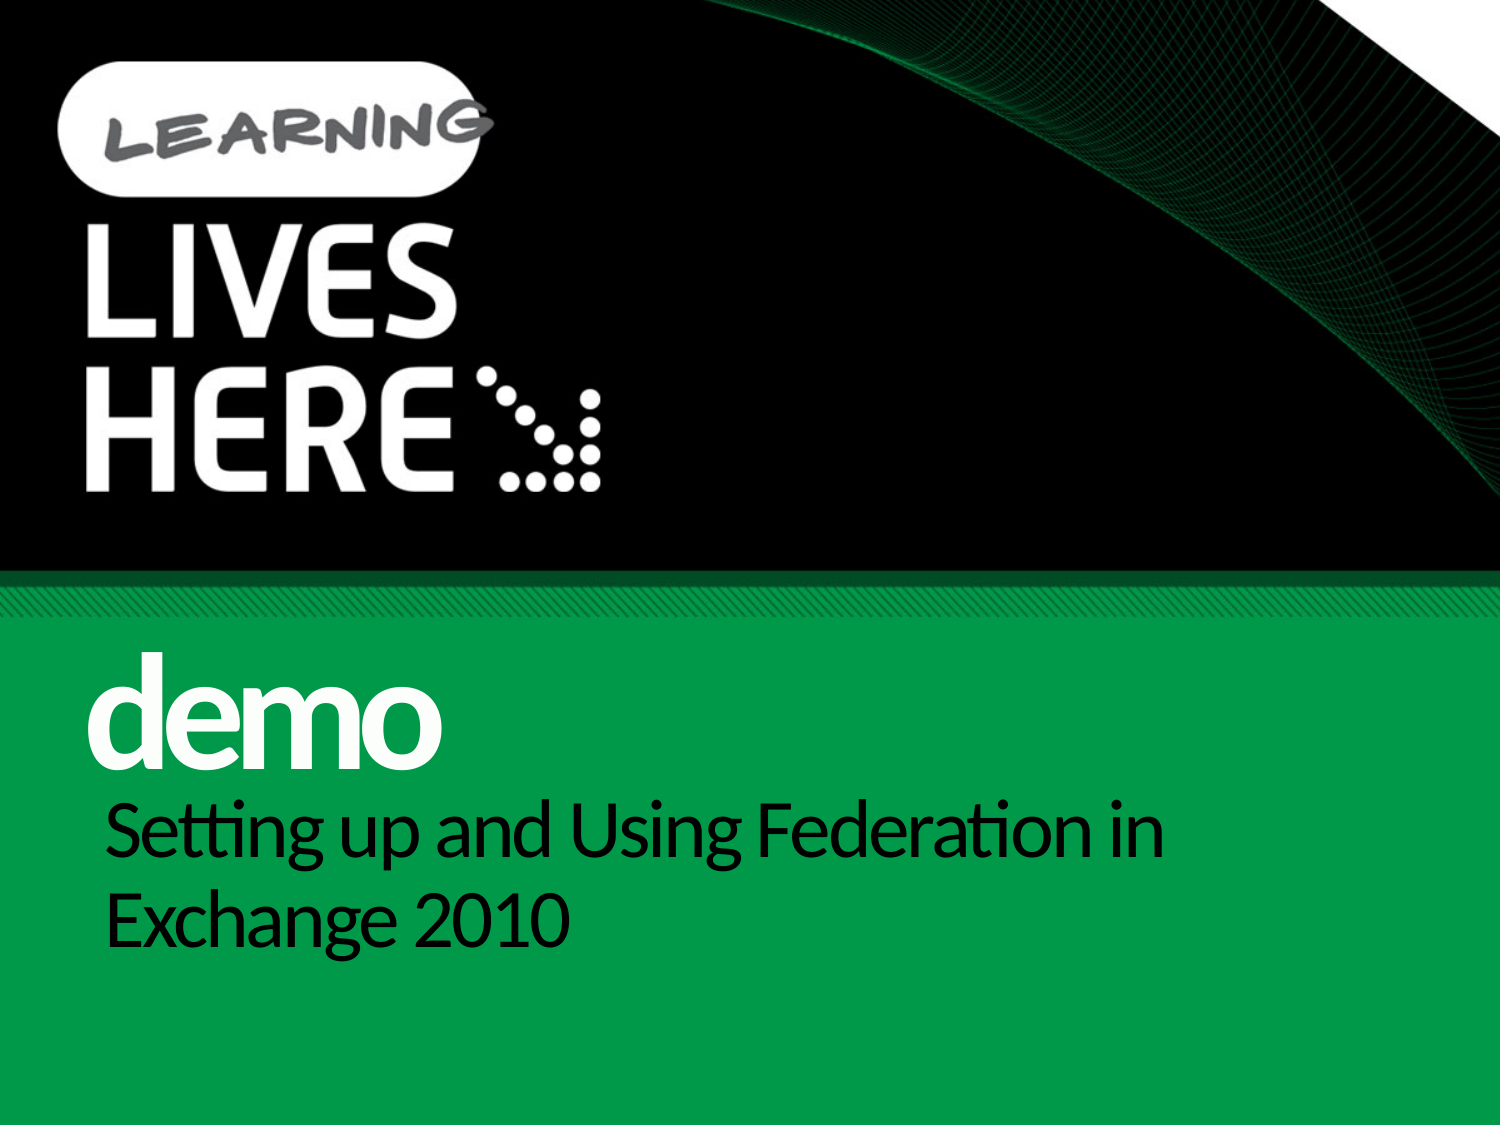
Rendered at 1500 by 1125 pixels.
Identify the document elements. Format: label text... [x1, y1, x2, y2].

title Setting up and Using Federation in Exchange 2010 [104, 785, 1260, 1036]
list demo [83, 625, 1344, 800]
picture [0, 0, 1500, 1125]
